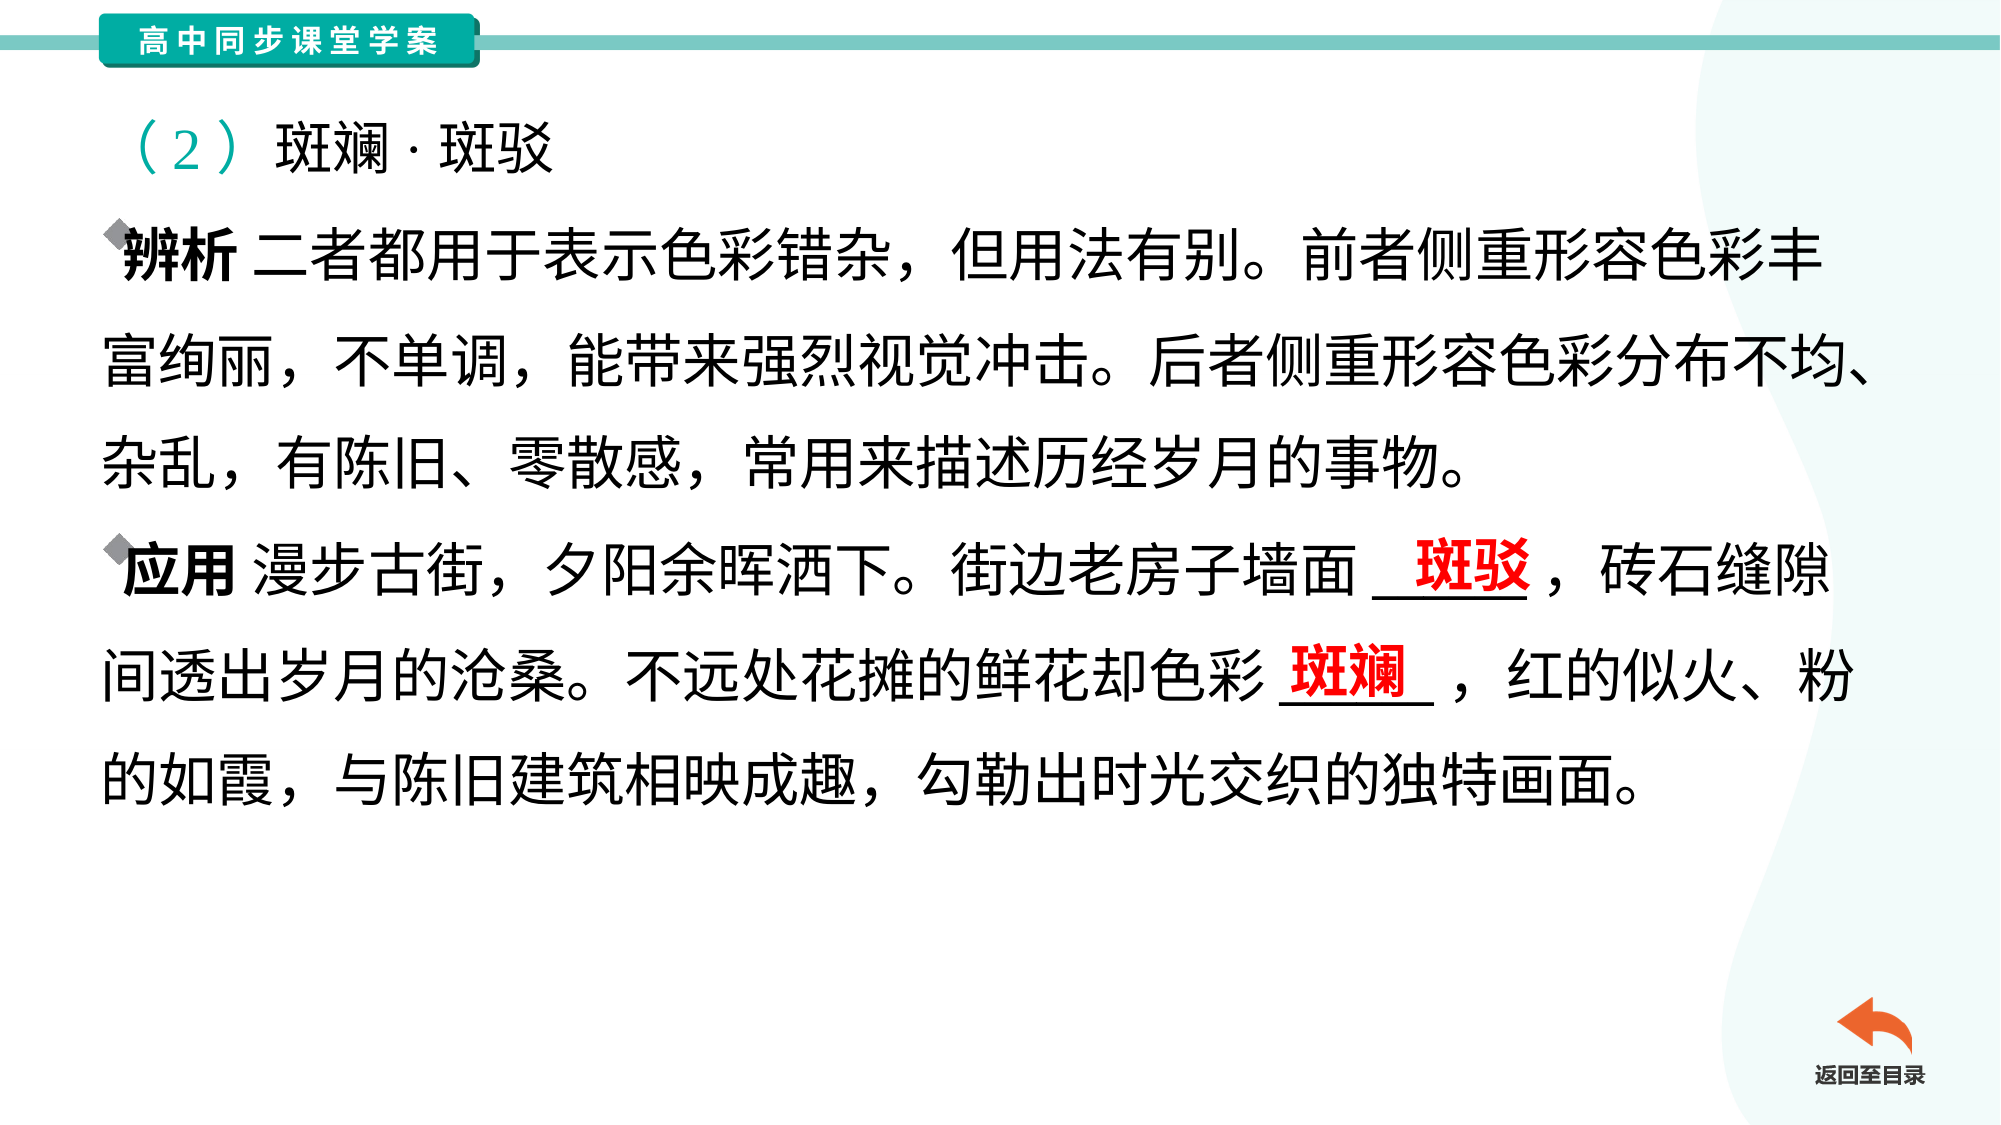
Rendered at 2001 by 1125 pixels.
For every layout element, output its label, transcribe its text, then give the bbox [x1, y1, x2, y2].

text_box 辨析 二者都用于表示色彩错杂，但用法有别。前者侧重形容色彩丰 富绚丽，不单调，能带来强烈视觉冲击。后者侧重形容色彩分布不均、 杂乱，有陈旧、零散感，常用来描述历经岁月的事物。 [100, 181, 1899, 485]
picture [0, 0, 2000, 1125]
text_box 斑驳 [1394, 491, 1554, 586]
text_box 斑斓 [1268, 598, 1429, 693]
text_box （2）斑斓·斑驳 [100, 76, 1899, 170]
text_box 应用 漫步古街，夕阳余晖洒下。街边老房子墙面______，砖石缝隙 间透出岁月的沧桑。不远处花摊的鲜花却色彩______，红的似火、粉 的如霞，与陈旧建筑相映成趣，勾勒出时光交织的独特画面。 [100, 496, 1899, 803]
